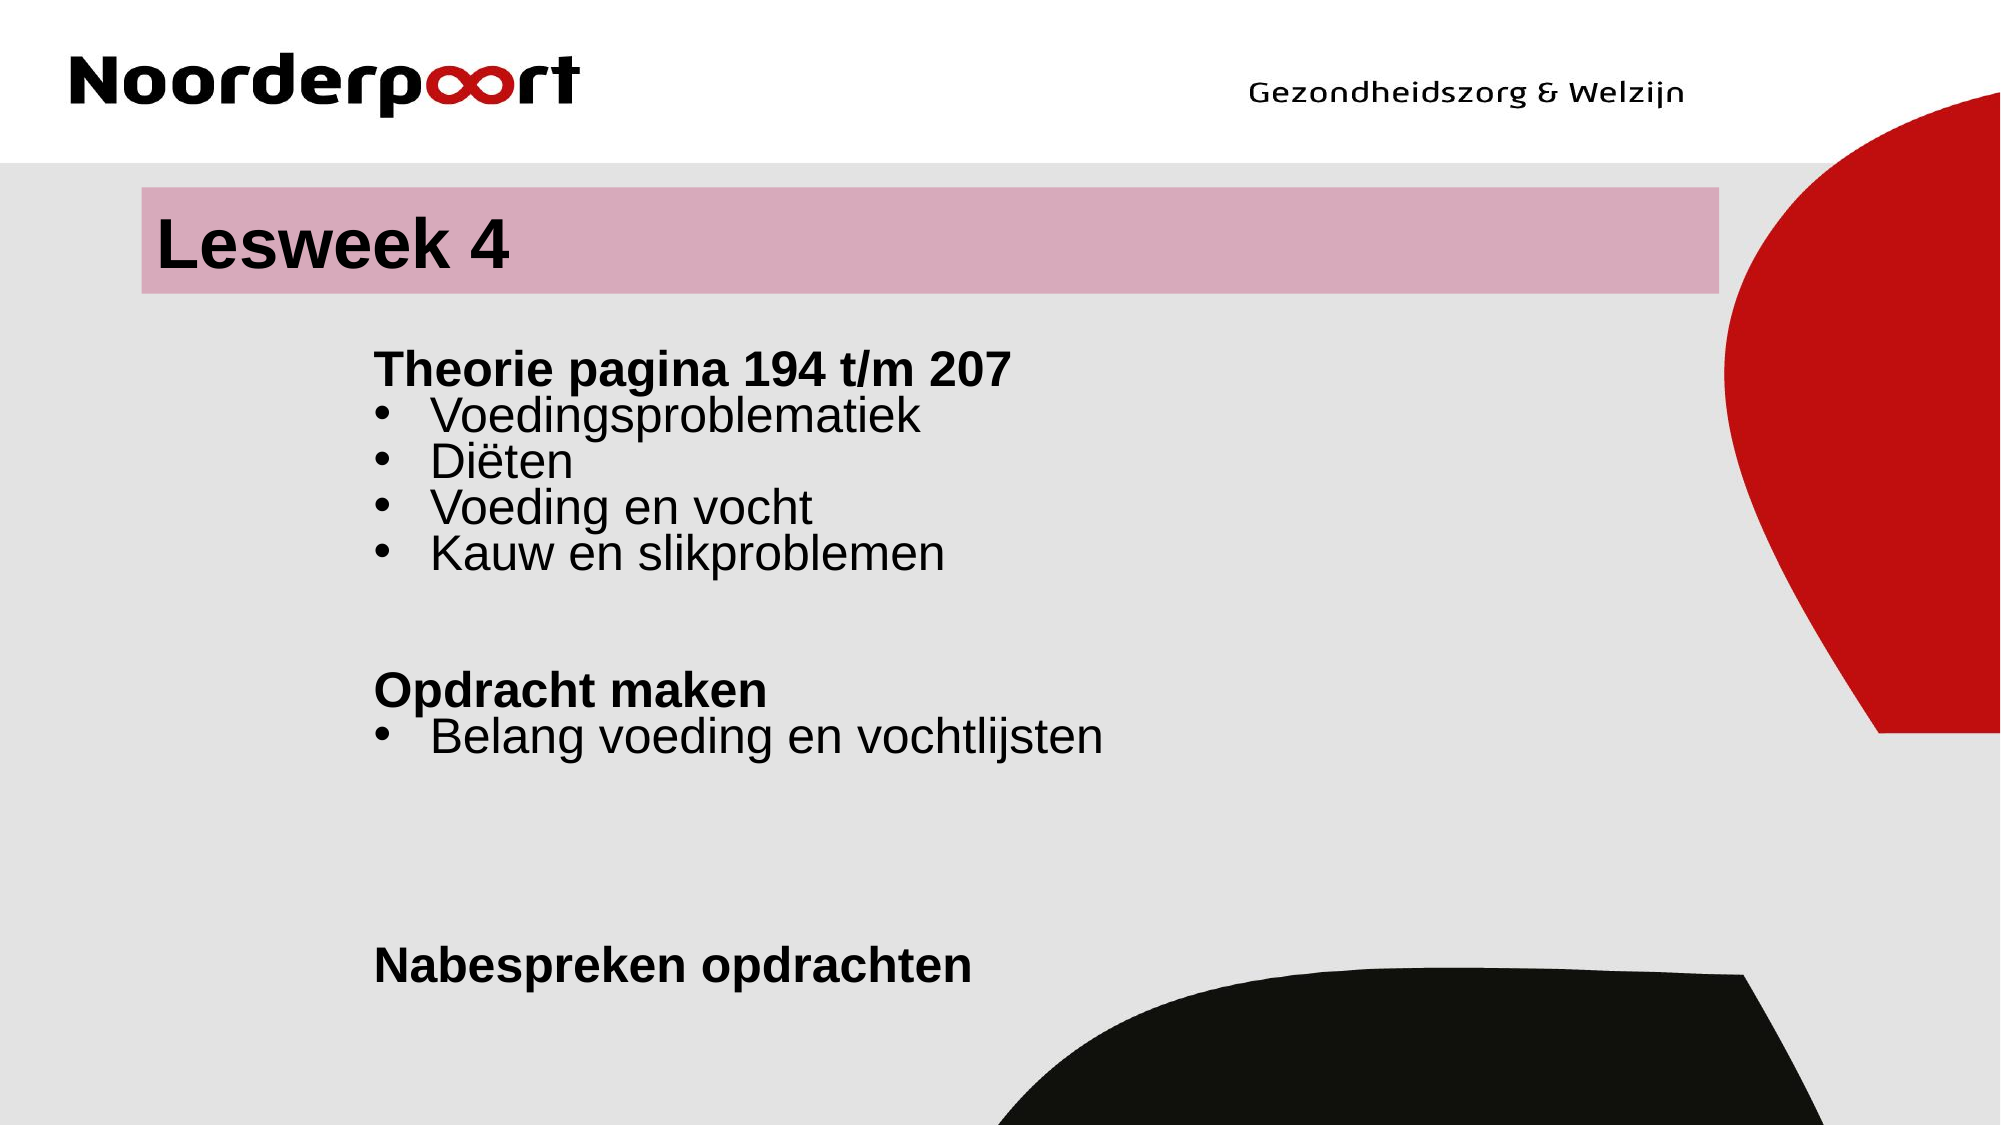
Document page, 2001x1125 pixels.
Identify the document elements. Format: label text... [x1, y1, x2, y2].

list Theorie pagina 194 t/m 207 Voedingsproblematiek Diëten Voeding en vocht Kauw en slikproblemen Opdracht maken Belang voeding en vochtlijsten Nabespreken opdrachten [358, 343, 1542, 1035]
picture [0, 0, 2001, 1125]
title Lesweek 4 [141, 187, 1720, 294]
